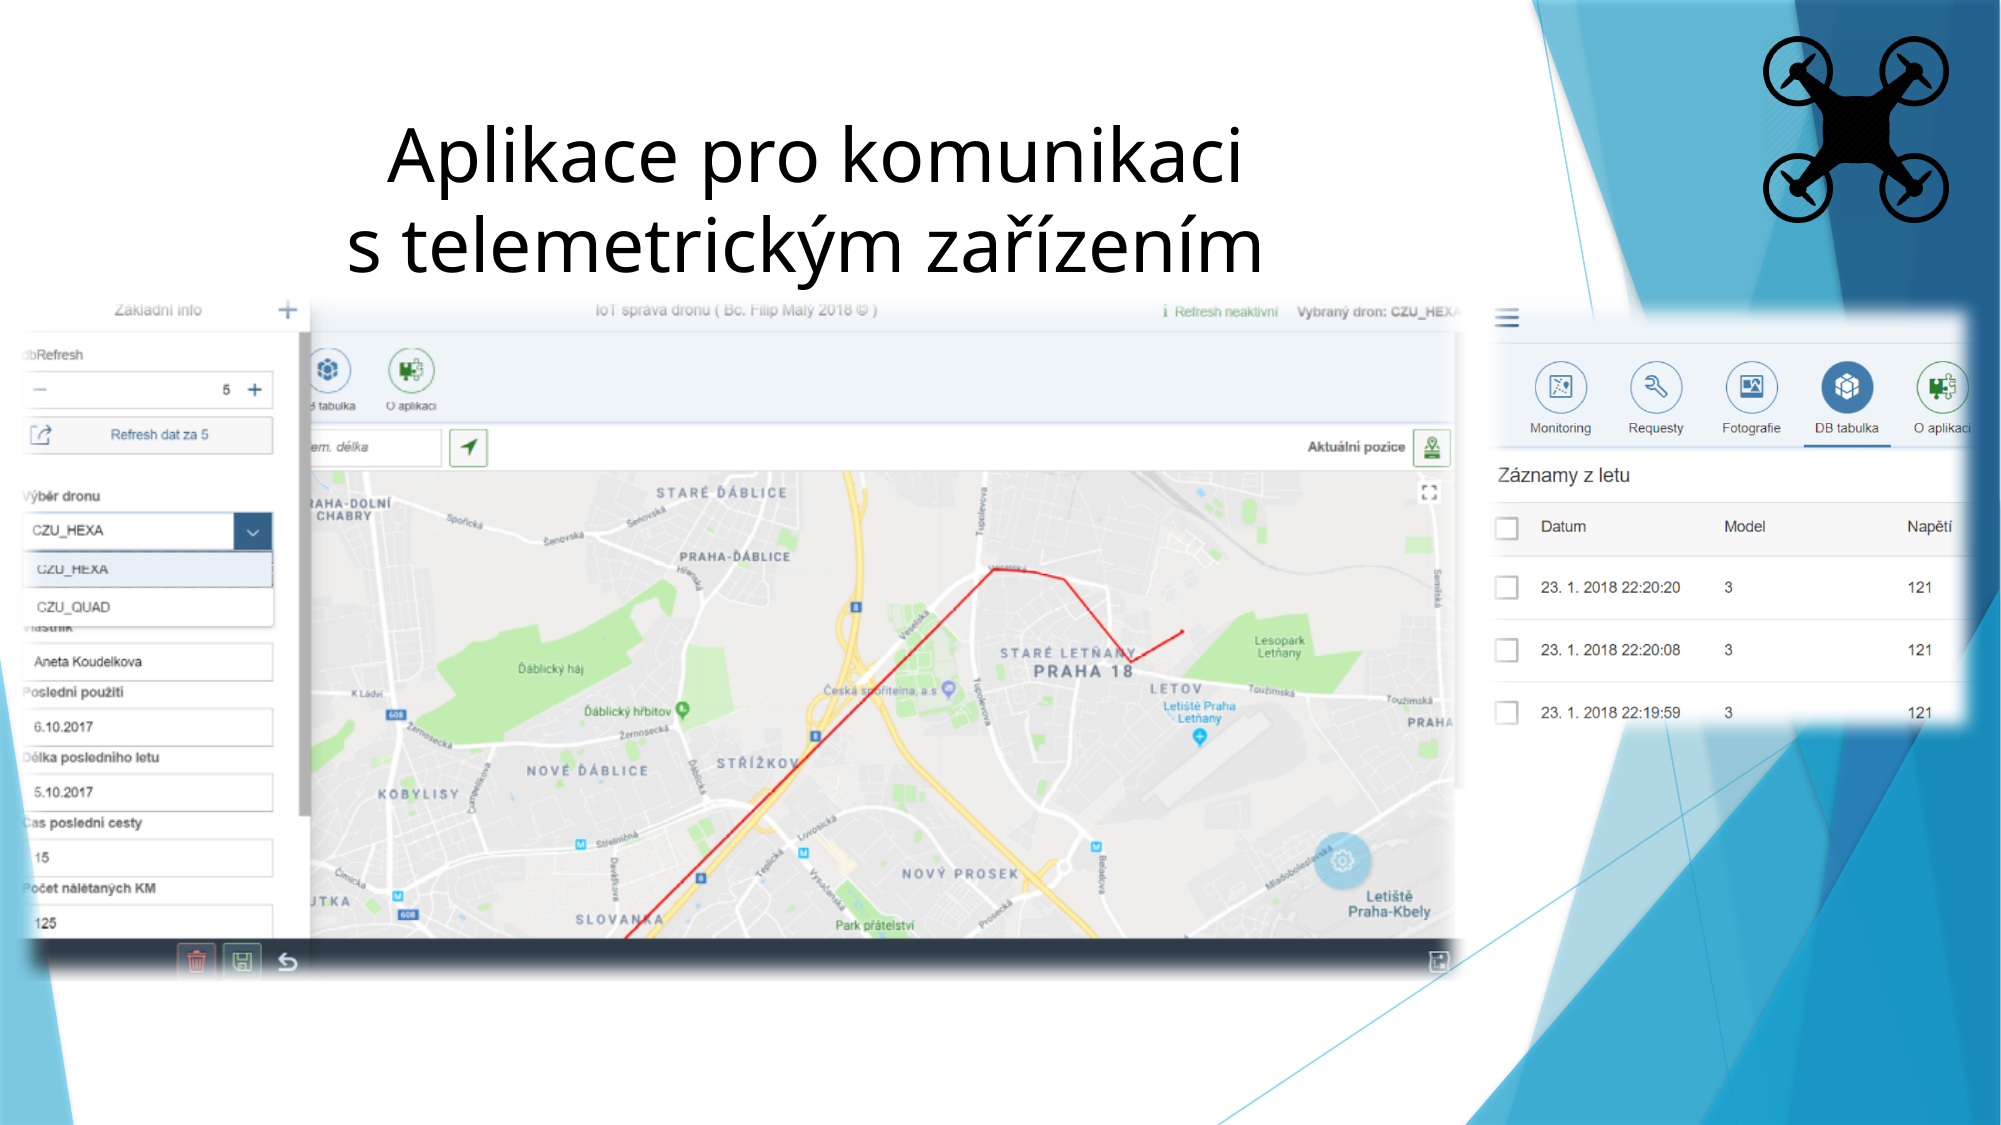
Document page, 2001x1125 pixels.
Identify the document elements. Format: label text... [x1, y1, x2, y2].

title Aplikace pro komunikaci s telemetrickým zařízením [111, 99, 1522, 317]
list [14, 293, 1468, 987]
picture [1479, 293, 1985, 743]
picture [1762, 36, 1950, 224]
